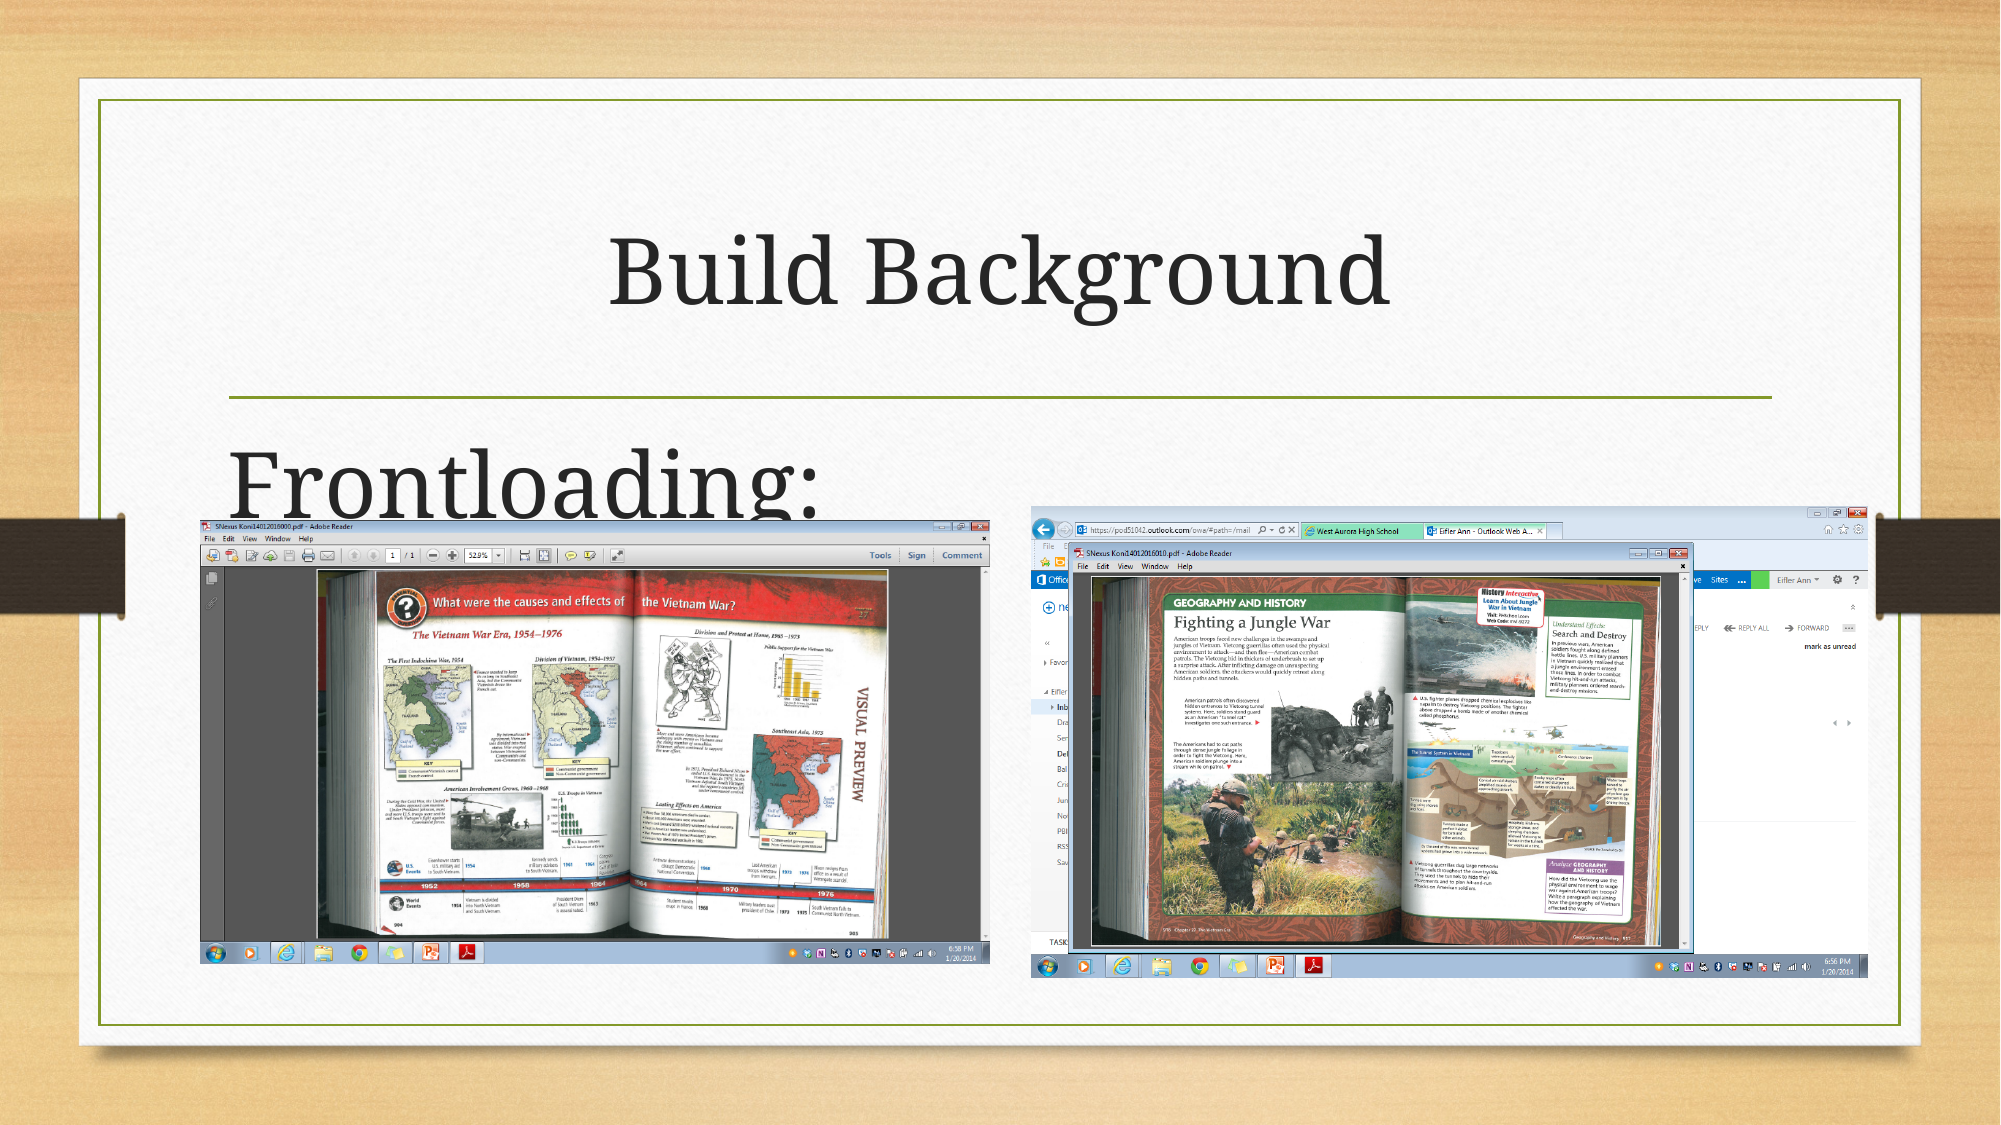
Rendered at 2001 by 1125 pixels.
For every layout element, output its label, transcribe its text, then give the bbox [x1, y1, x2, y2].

list Frontloading: [212, 419, 1788, 964]
title Build Background [212, 161, 1788, 375]
picture [0, 0, 2001, 1125]
